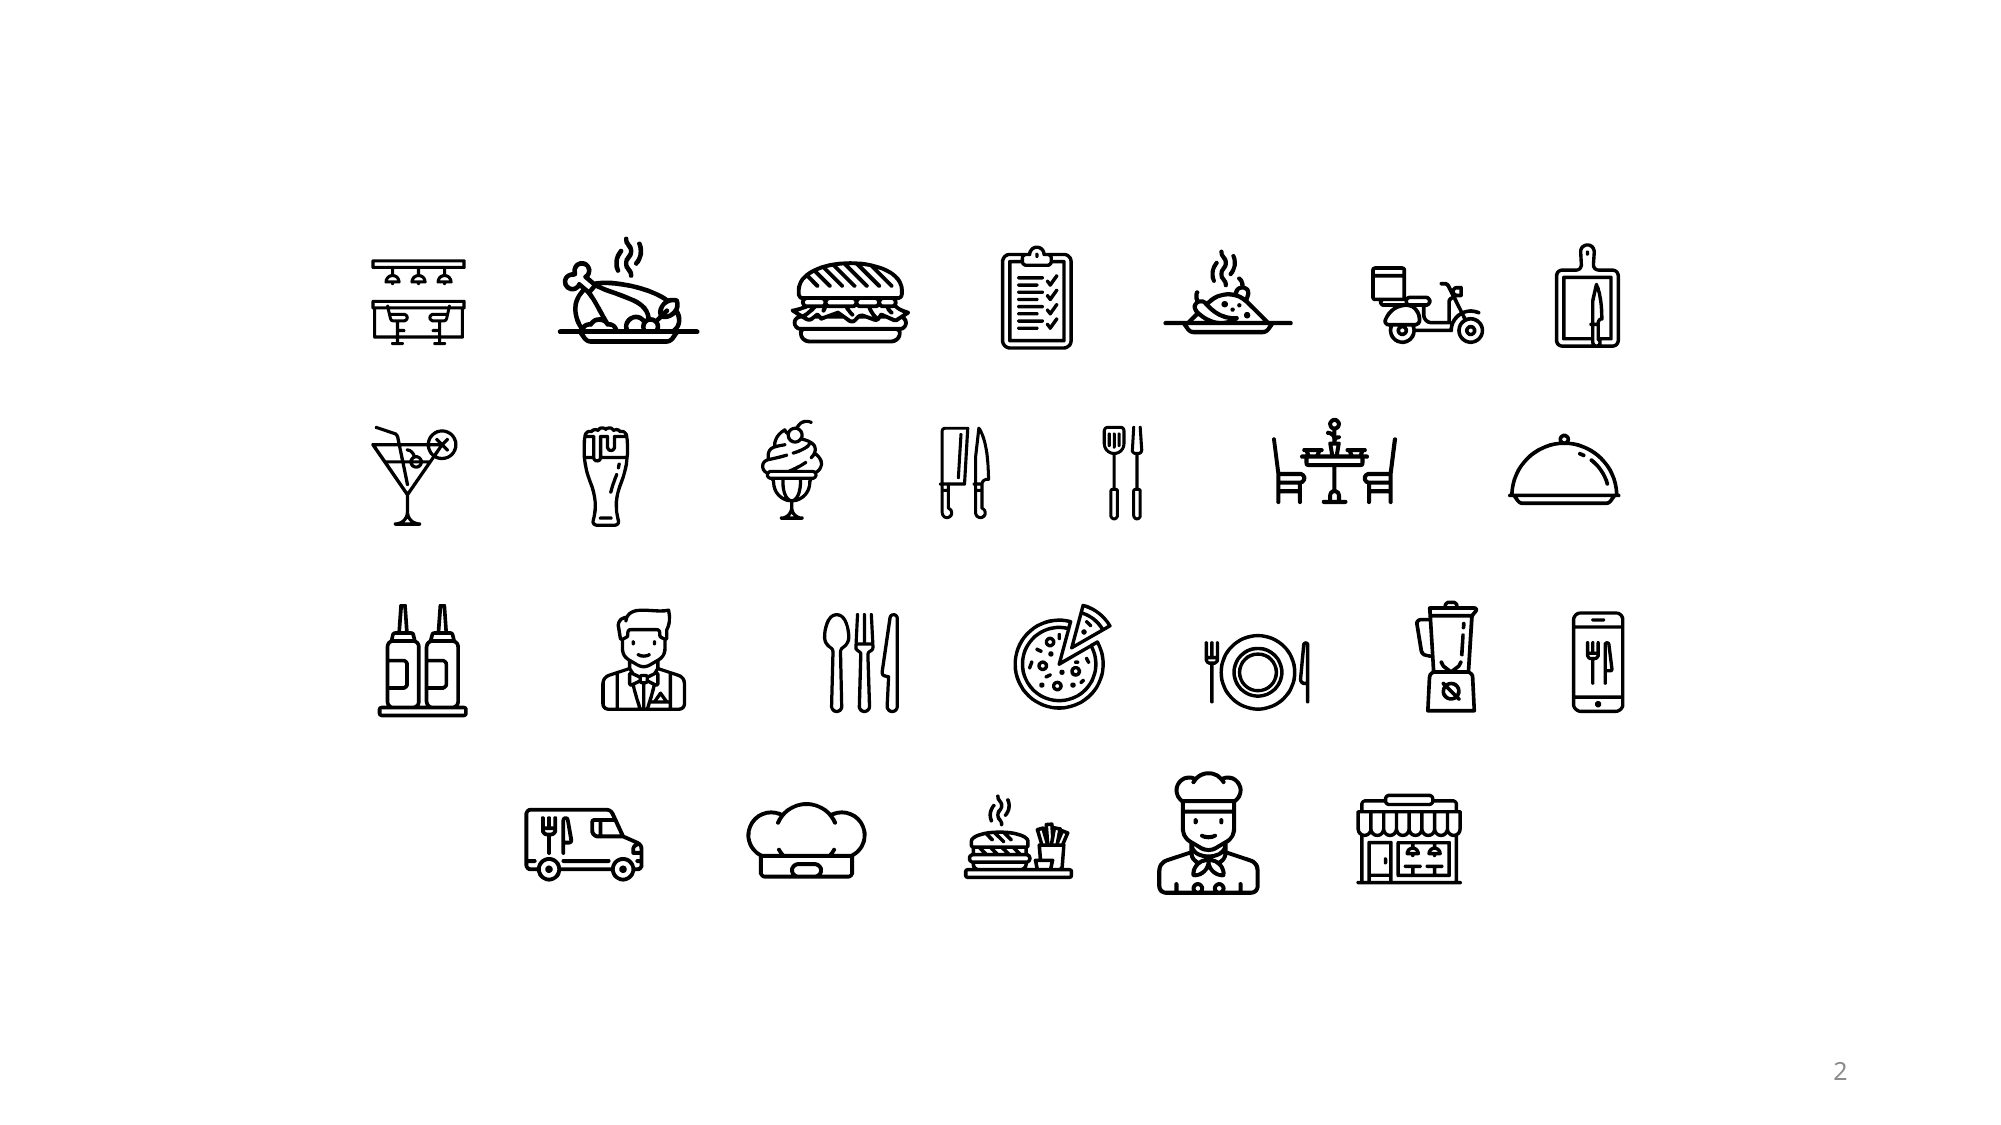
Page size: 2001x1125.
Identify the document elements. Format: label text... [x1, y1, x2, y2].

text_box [1102, 425, 1144, 521]
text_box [1272, 417, 1397, 505]
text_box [1000, 245, 1073, 350]
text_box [1508, 433, 1621, 506]
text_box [822, 613, 899, 714]
text_box [371, 425, 458, 526]
text_box [761, 419, 824, 520]
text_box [1013, 603, 1112, 710]
text_box [746, 802, 867, 879]
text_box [1157, 771, 1260, 895]
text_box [963, 794, 1074, 880]
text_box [524, 807, 644, 882]
text_box [790, 261, 910, 344]
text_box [371, 259, 466, 346]
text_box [938, 426, 991, 520]
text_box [1571, 611, 1625, 714]
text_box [582, 426, 630, 527]
slide_number 2 [1412, 1042, 1863, 1103]
text_box [377, 604, 468, 718]
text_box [1163, 249, 1293, 335]
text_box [557, 236, 700, 344]
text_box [1371, 266, 1485, 345]
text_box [601, 608, 687, 711]
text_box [1204, 633, 1310, 711]
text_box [1415, 600, 1479, 713]
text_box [1554, 243, 1620, 348]
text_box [1356, 793, 1462, 885]
